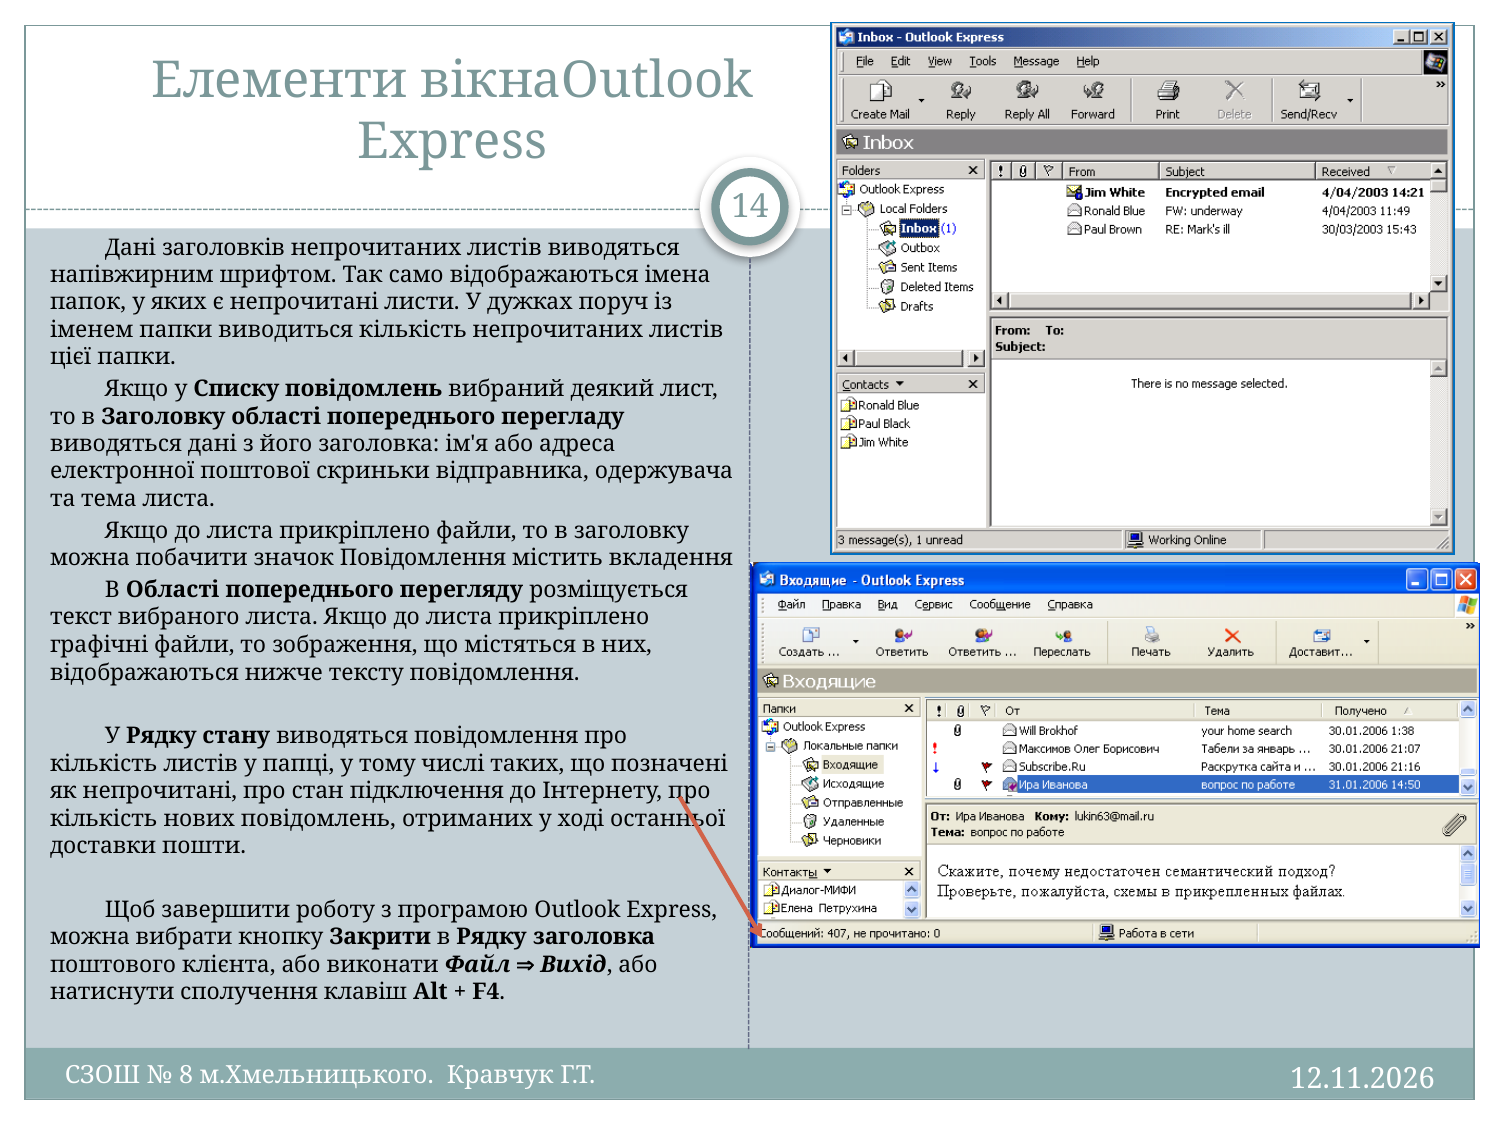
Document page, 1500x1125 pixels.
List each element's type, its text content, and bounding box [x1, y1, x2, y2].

footer СЗОШ № 8 м.Хмельницького. Кравчук Г.Т. [50, 1051, 638, 1112]
slide_number 14 [712, 170, 788, 243]
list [749, 562, 1481, 949]
picture [831, 23, 1454, 554]
list Дані заголовків непрочитаних листів виводяться напівжирним шрифтом. Так само відображаються імена папок, у яких є непрочитані листи. У дужках поруч із іменем папки виводиться кількість непрочитаних листів цієї папки. Якщо у Списку повідомлень вибраний деякий лист, то в Заголовку області попереднього перегладу виводяться дані з його заголовка: ім'я або адреса електронної поштової скриньки відправника, одержувача та тема листа. Якщо до листа прикріплено файли, то в заголовку можна побачити значок Повідомлення містить вкладення В Області попереднього перегляду розміщується текст вибраного листа. Якщо до листа прикріплено графічні файли, то зображення, що містяться в них, відображаються нижче тексту повідомлення. У Рядку стану виводяться повідомлення про кількість листів у папці, у тому числі таких, що позначені як непрочитані, про стан підключення до Інтернету, про кількість нових повідомлень, отриманих у ході останньої доставки пошти. Щоб завершити роботу з програмою Outlook Express, можна вибрати кнопку Закрити в Рядку заголовка поштового клієнта, або виконати Файл  Вихід, або натиснути сполучення клавіш Alt + F4. [35, 224, 750, 1043]
title Елементи вікнаOutlook Express [49, 37, 824, 176]
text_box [650, 825, 792, 909]
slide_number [950, 1051, 1450, 1112]
